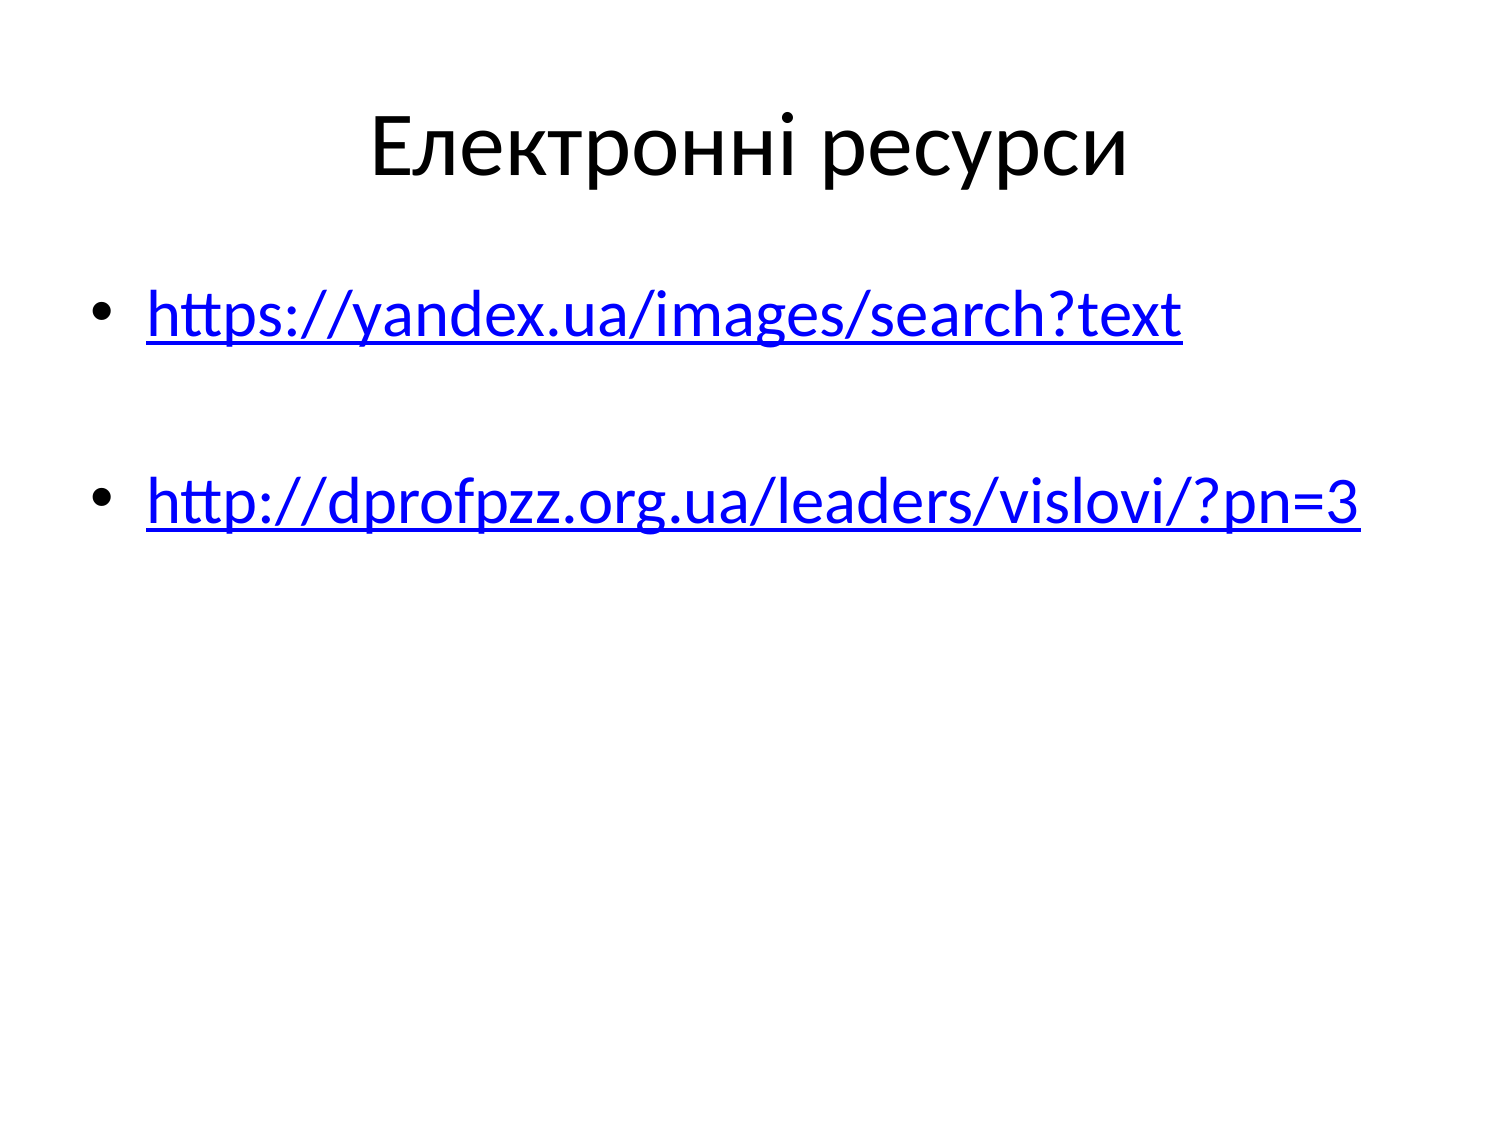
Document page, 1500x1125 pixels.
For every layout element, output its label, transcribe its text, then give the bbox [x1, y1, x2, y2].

list https://yandex.ua/images/search?text http://dprofpzz.org.ua/leaders/vislovi/?pn=3 [75, 262, 1425, 1005]
title Електронні ресурси [75, 45, 1425, 233]
